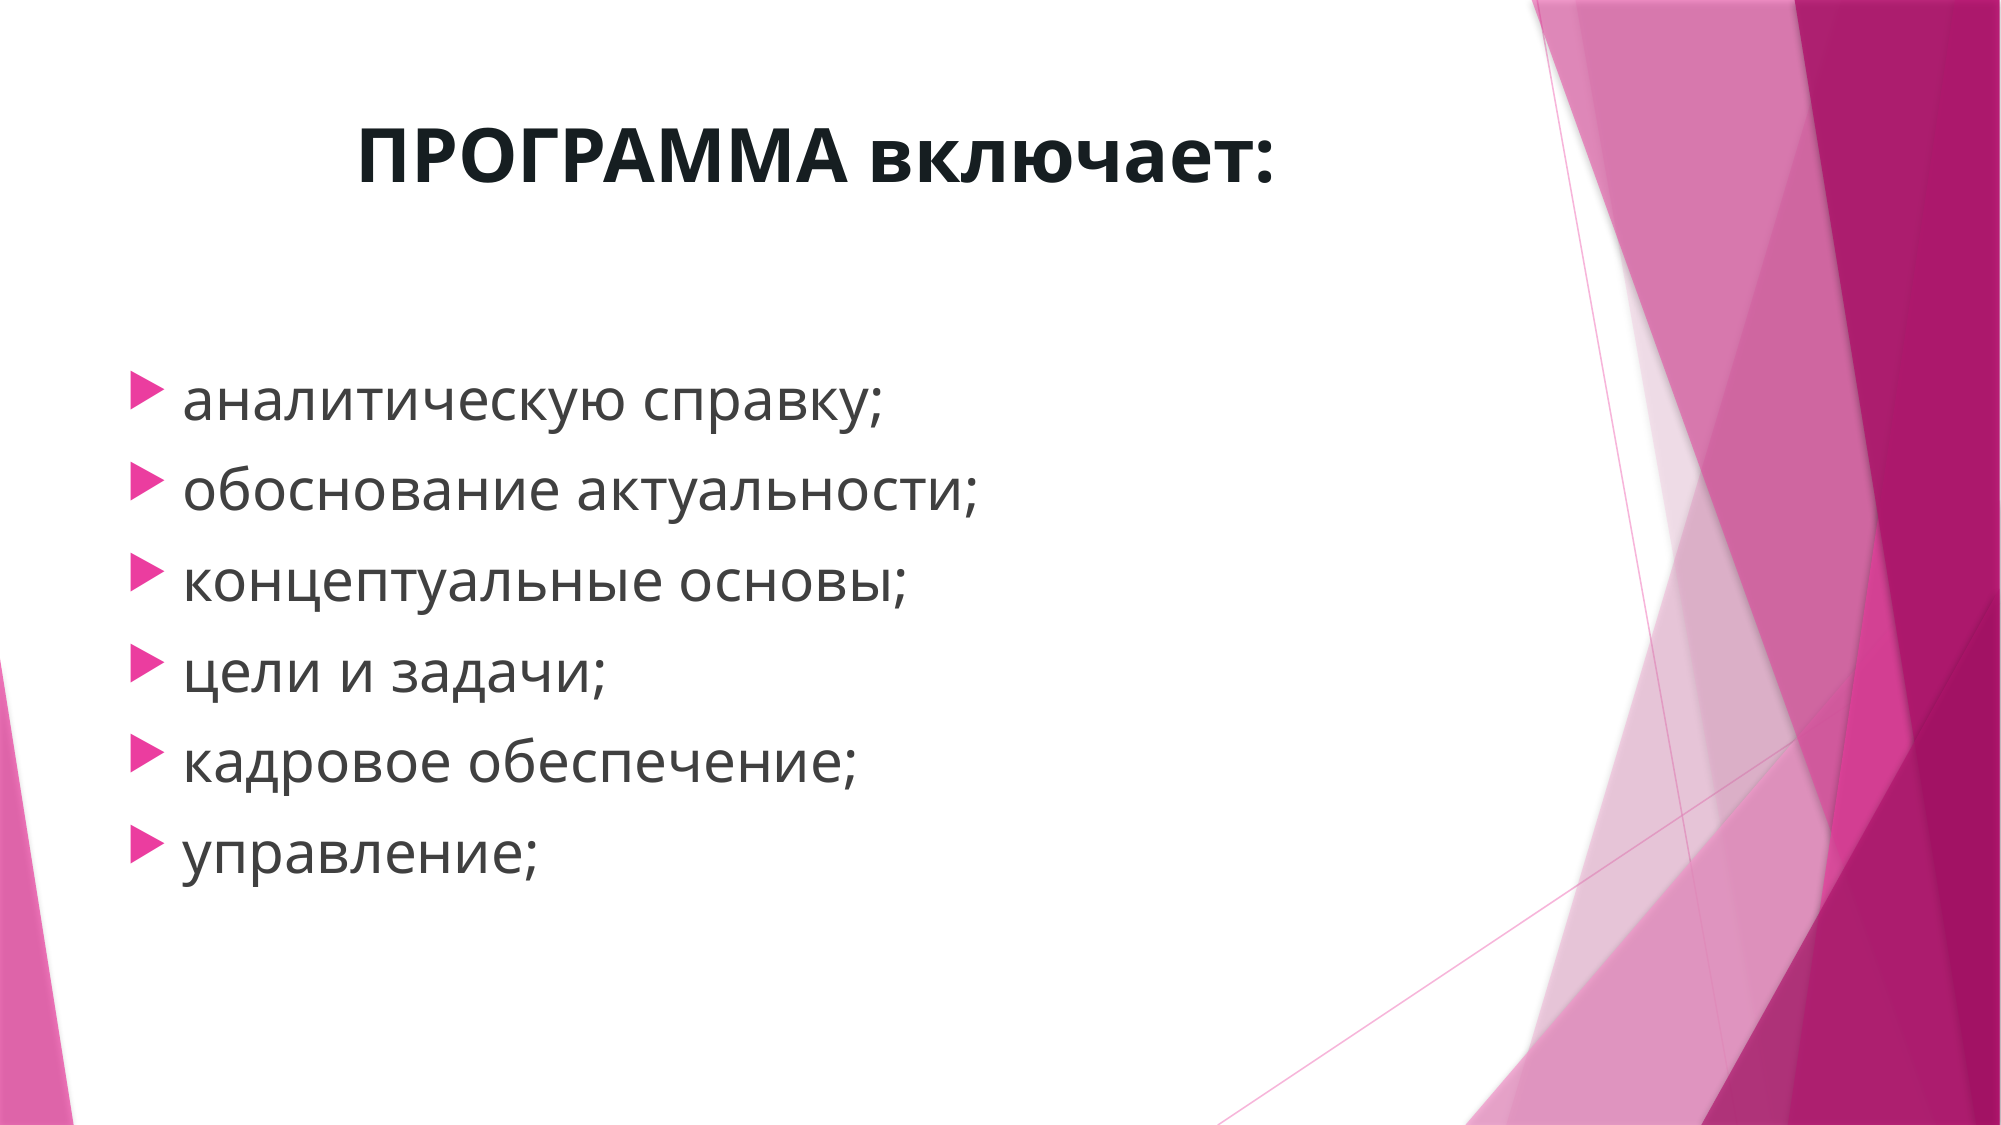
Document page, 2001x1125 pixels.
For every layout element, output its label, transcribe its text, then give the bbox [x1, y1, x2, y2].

list аналитическую справку; обоснование актуальности; концептуальные основы; цели и задачи; кадровое обеспечение; управление; [111, 354, 1522, 992]
title ПРОГРАММА включает: [111, 99, 1522, 317]
